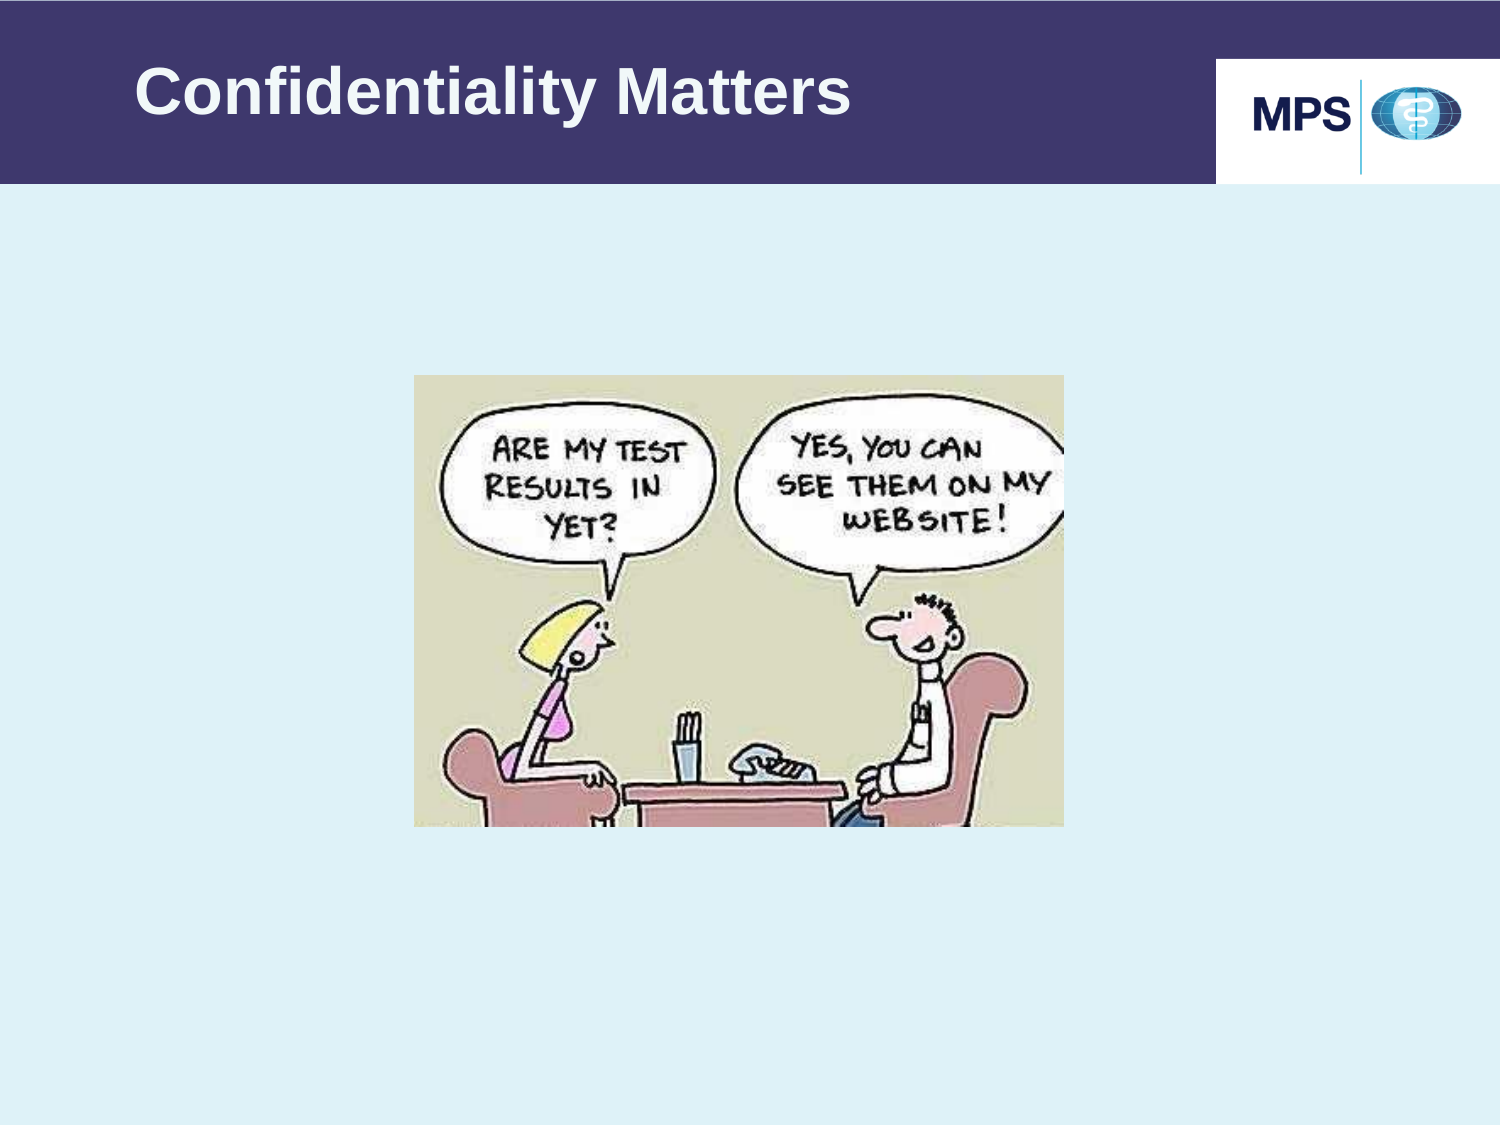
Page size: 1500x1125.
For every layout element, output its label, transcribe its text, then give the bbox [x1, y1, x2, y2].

title Confidentiality Matters [119, 10, 1194, 165]
picture [1221, 64, 1494, 196]
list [414, 374, 1065, 827]
